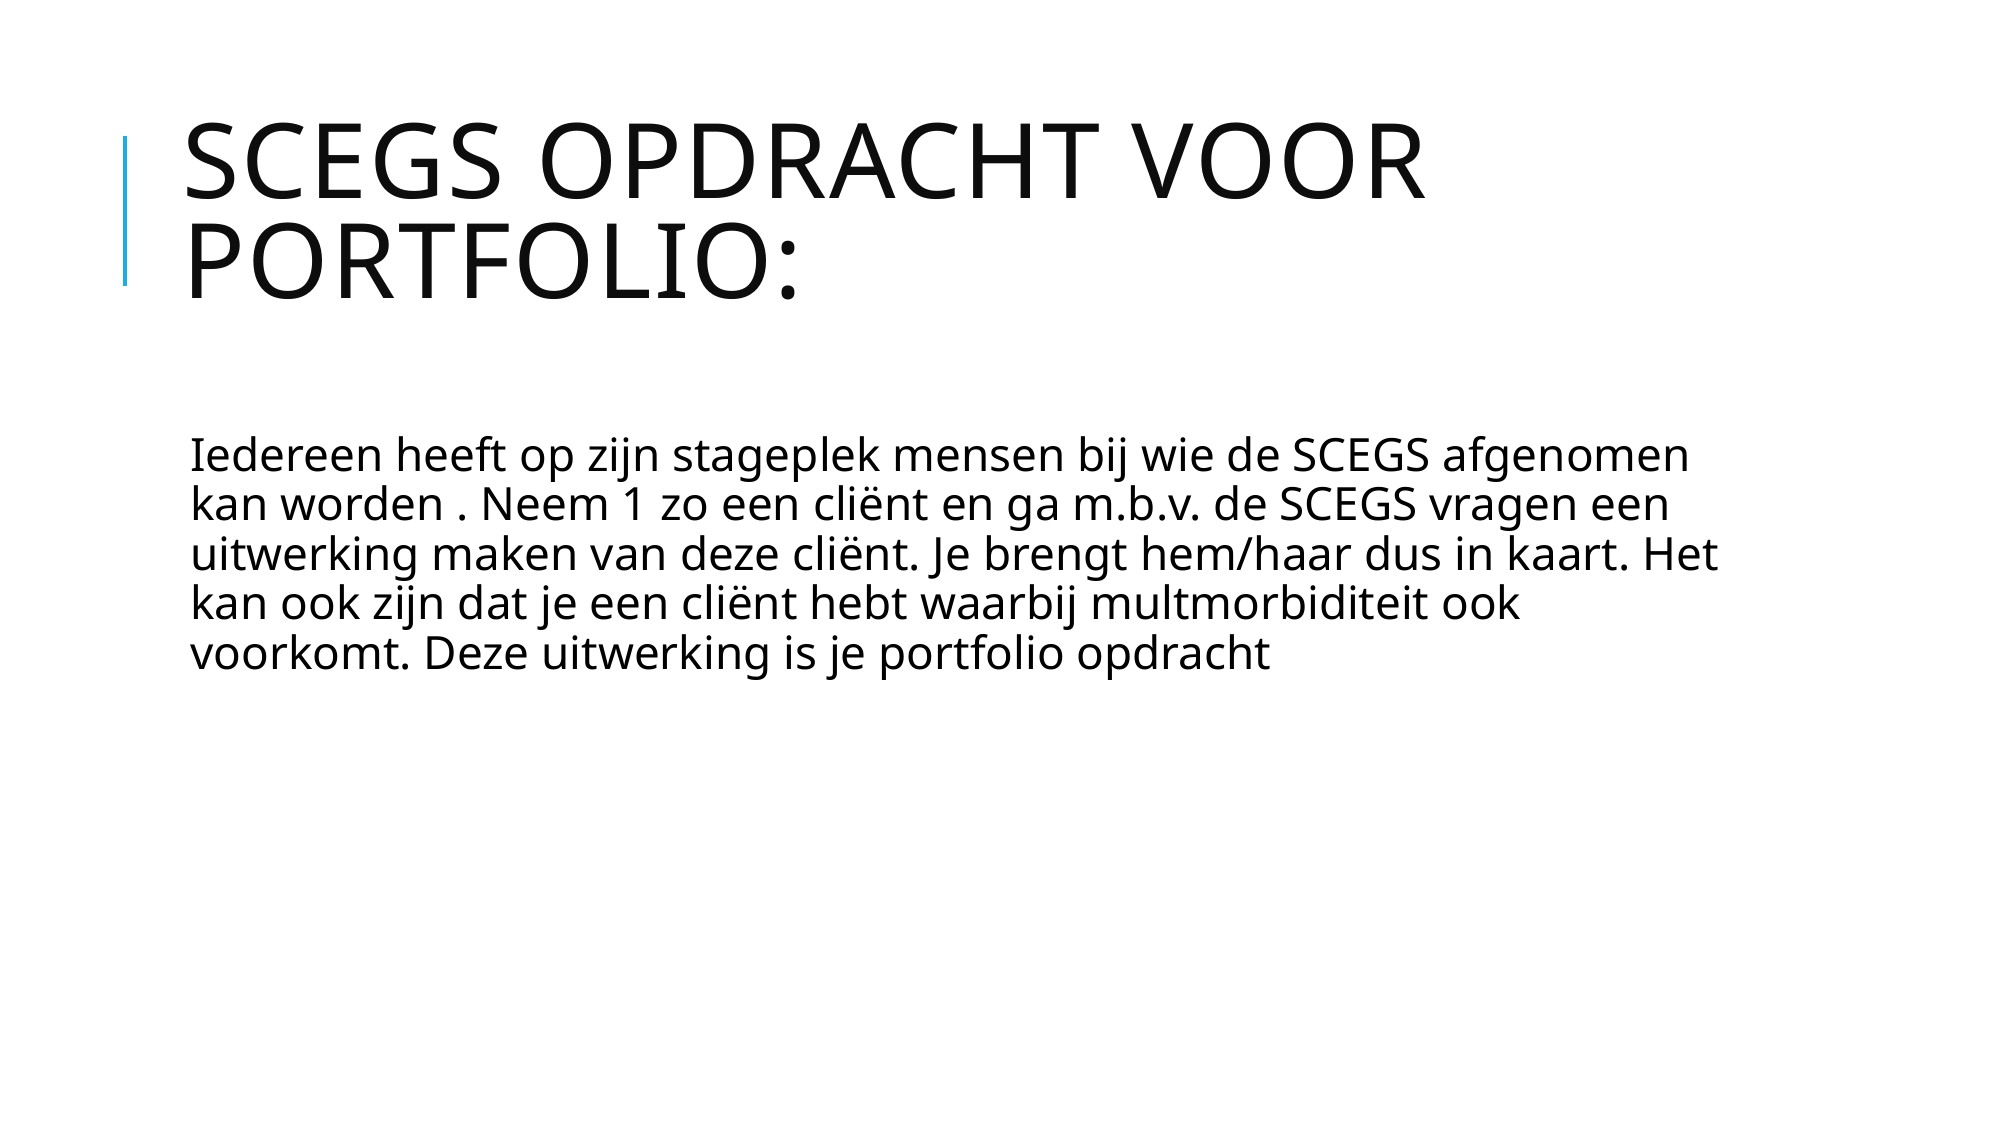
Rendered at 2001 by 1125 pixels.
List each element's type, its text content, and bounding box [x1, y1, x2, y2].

title SCEGS opdracht voor portfolio: [168, 96, 1763, 342]
list Iedereen heeft op zijn stageplek mensen bij wie de SCEGS afgenomen kan worden . Neem 1 zo een cliënt en ga m.b.v. de SCEGS vragen een uitwerking maken van deze cliënt. Je brengt hem/haar dus in kaart. Het kan ook zijn dat je een cliënt hebt waarbij multmorbiditeit ook voorkomt. Deze uitwerking is je portfolio opdracht [168, 375, 1763, 835]
